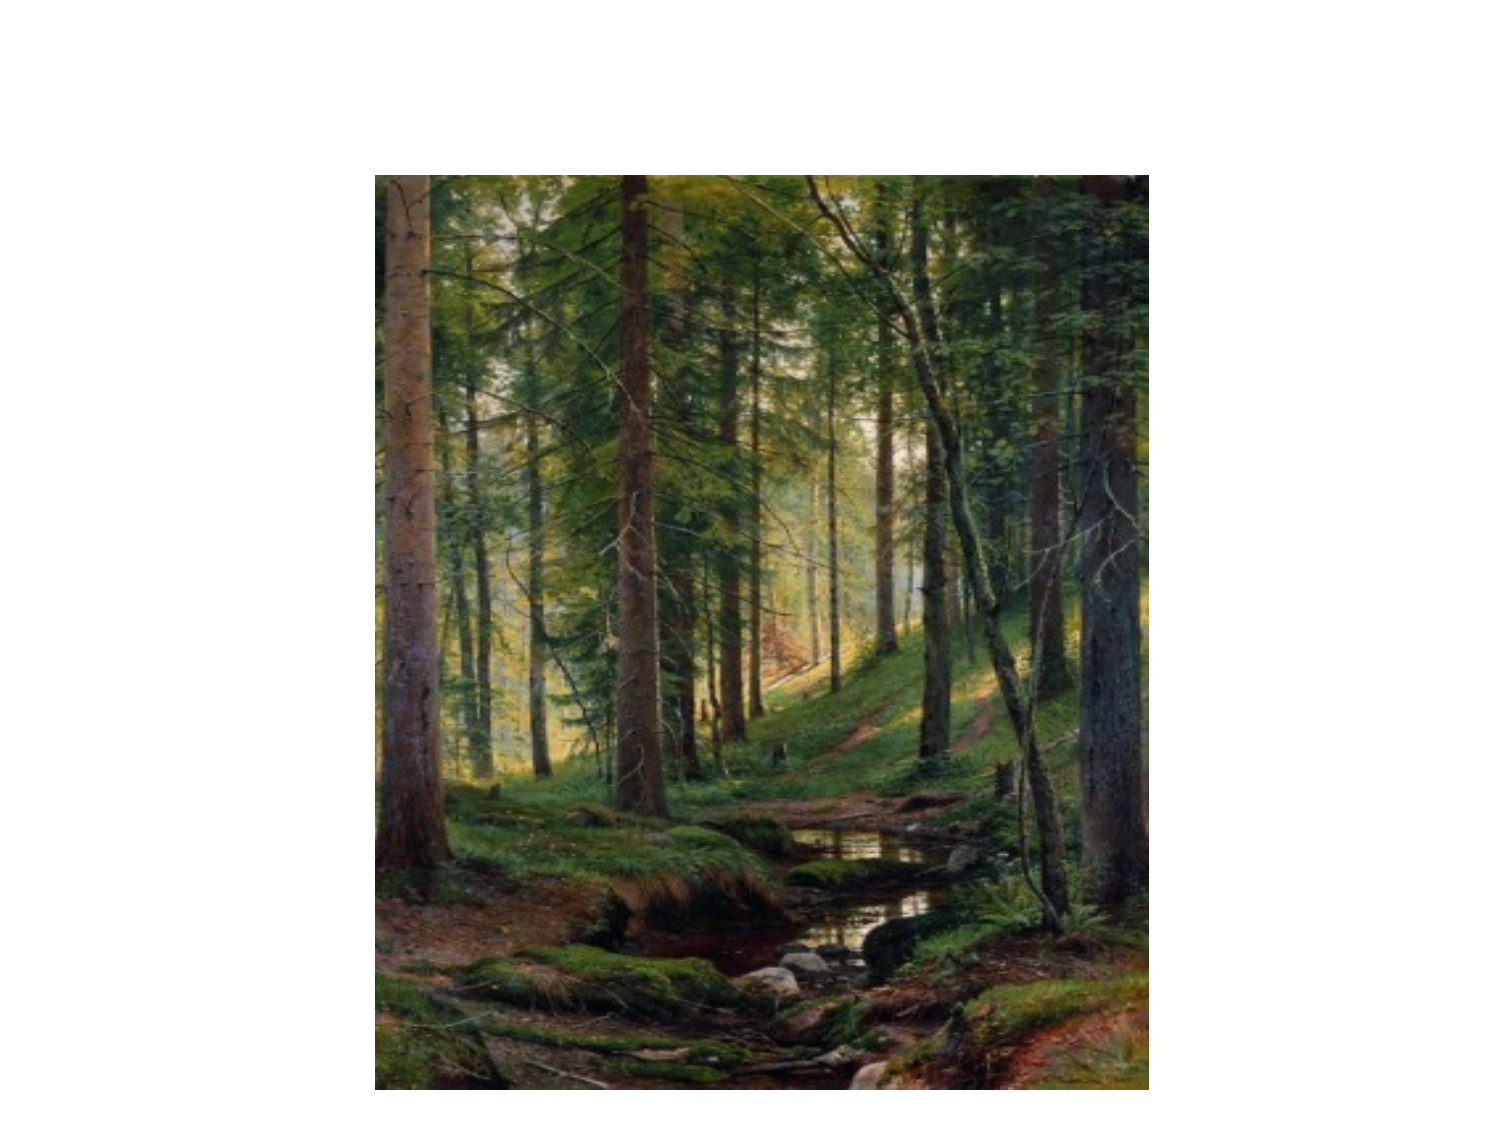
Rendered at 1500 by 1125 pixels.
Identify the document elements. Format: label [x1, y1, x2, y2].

list [374, 175, 1149, 1091]
